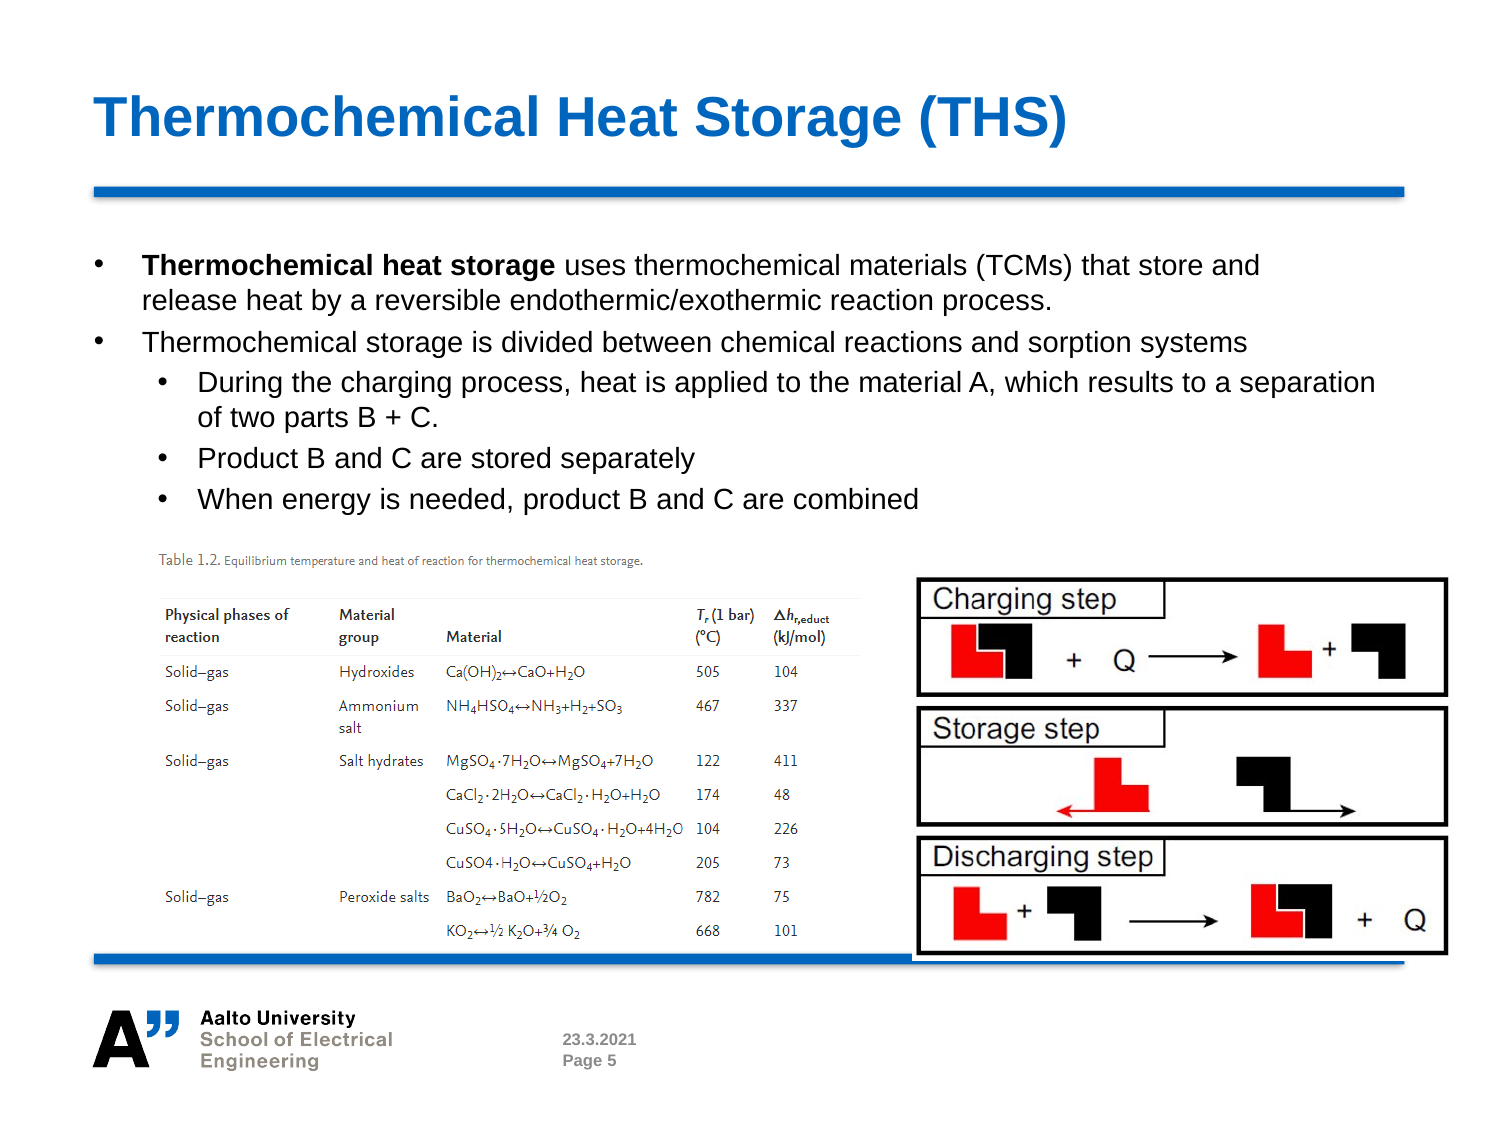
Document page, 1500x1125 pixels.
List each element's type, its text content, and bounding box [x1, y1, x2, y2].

title Thermochemical Heat Storage (THS) [93, 80, 1369, 228]
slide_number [562, 1029, 816, 1050]
picture [911, 573, 1454, 962]
picture [145, 545, 861, 951]
slide_number Page 5 [562, 1050, 816, 1071]
picture [35, 953, 449, 1125]
list Thermochemical heat storage uses thermochemical materials (TCMs) that store and release heat by a reversible endothermic/exothermic reaction process.​ Thermochemical storage is divided between chemical reactions and sorption systems During the charging process, heat is applied to the material A, which results to a separation of two parts B + C.​ Product B and C are stored separately​ When energy is needed, product B and C are combined [93, 245, 1405, 903]
